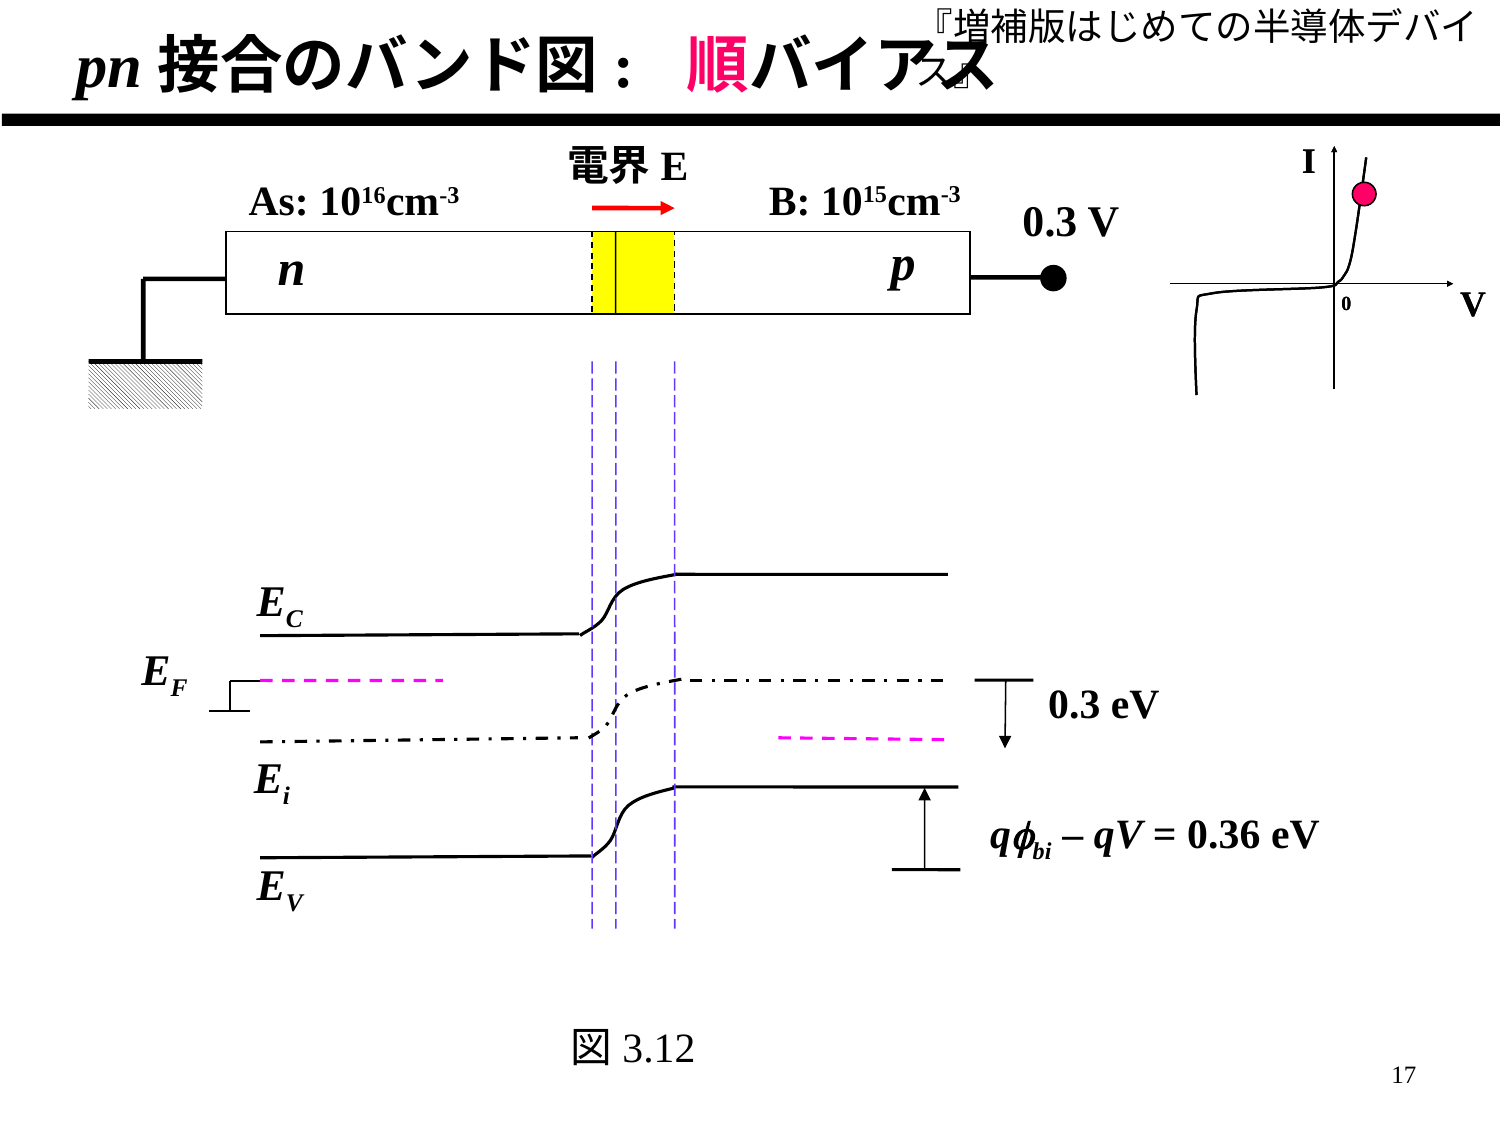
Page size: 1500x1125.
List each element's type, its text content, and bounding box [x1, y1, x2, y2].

text_box [584, 679, 682, 741]
text_box [593, 574, 674, 628]
text_box 0.3 V [1006, 184, 1135, 254]
text_box p [875, 231, 931, 299]
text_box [891, 787, 1377, 870]
text_box [226, 231, 615, 315]
text_box [616, 231, 971, 315]
text_box [998, 681, 1012, 749]
text_box [88, 362, 203, 409]
text_box [592, 201, 675, 215]
picture [208, 680, 262, 729]
text_box Ei [238, 741, 306, 818]
text_box [1040, 265, 1066, 291]
text_box As: 1016cm-3 [233, 166, 475, 232]
text_box n [262, 232, 321, 303]
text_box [1169, 134, 1495, 398]
text_box [593, 788, 674, 857]
text_box 『増補版はじめての半導体デバイス』 [900, 0, 1500, 101]
text_box 電界E [552, 131, 704, 197]
text_box EF [125, 633, 204, 710]
title pn接合のバンド図: 順バイアス [76, 0, 1500, 102]
text_box B: 1015cm-3 [753, 166, 976, 231]
text_box EV [241, 848, 319, 925]
text_box 0.3 eV [1032, 668, 1176, 736]
text_box EC [241, 564, 319, 641]
text_box 図3.12 [555, 1013, 711, 1079]
